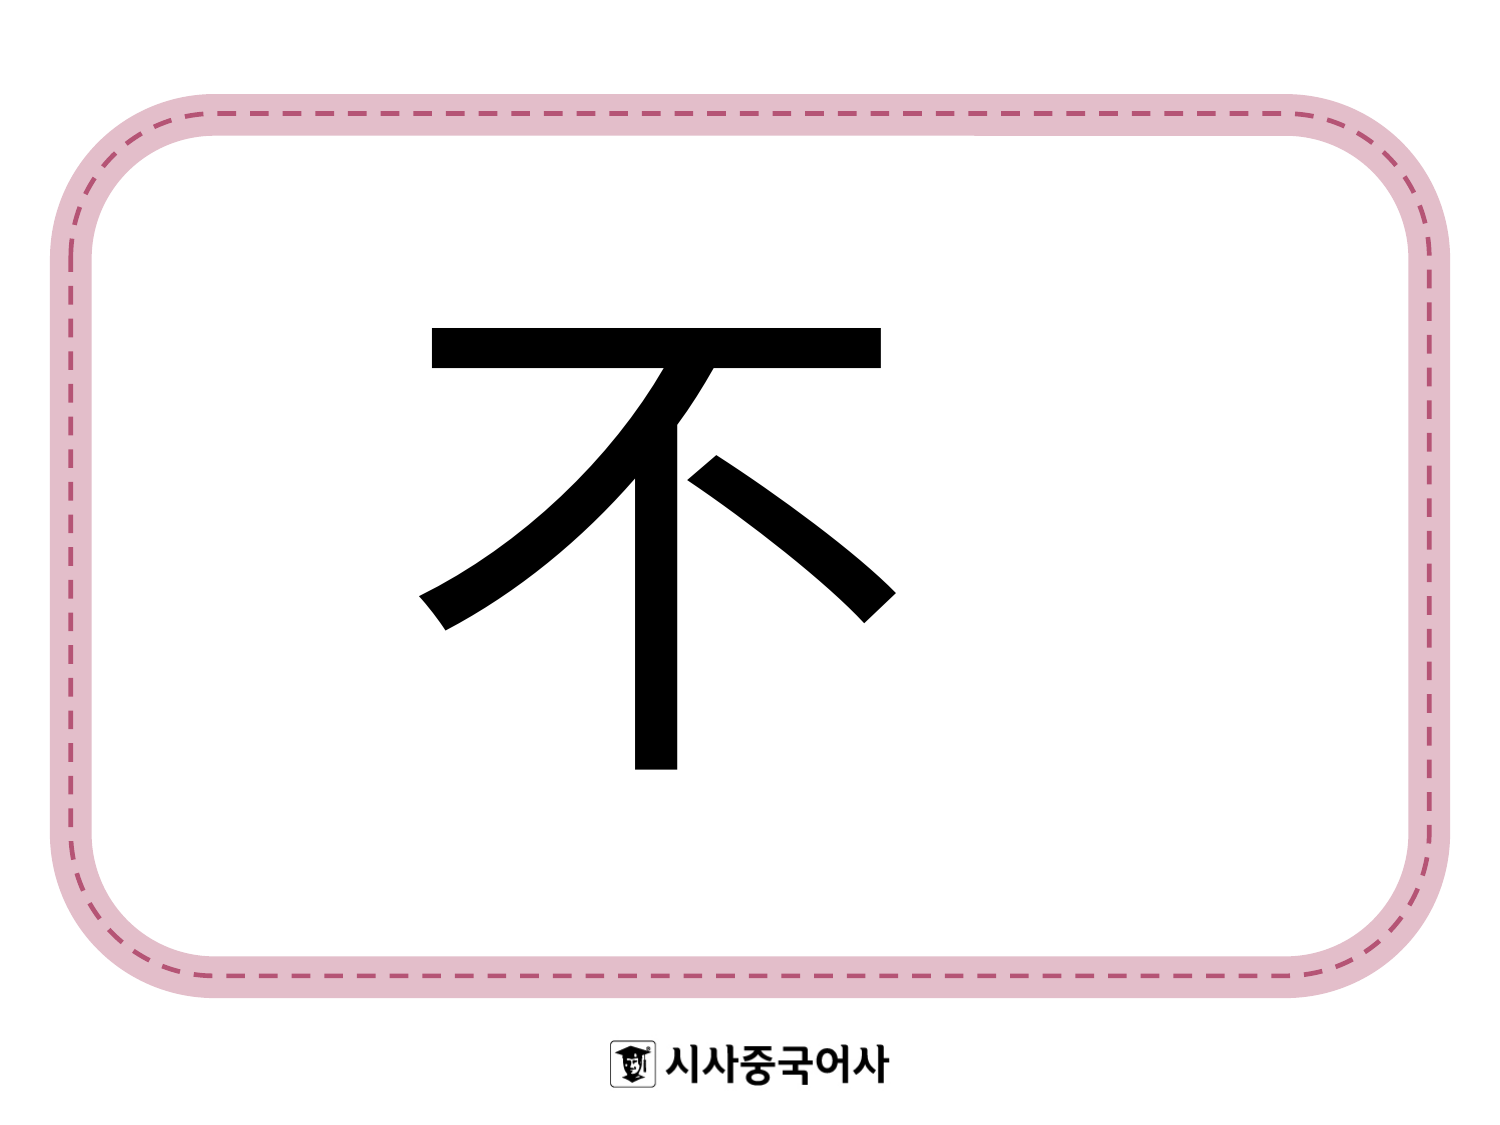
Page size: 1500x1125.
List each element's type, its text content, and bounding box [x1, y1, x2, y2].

picture [602, 1034, 898, 1094]
text_box 不 [145, 189, 1354, 853]
